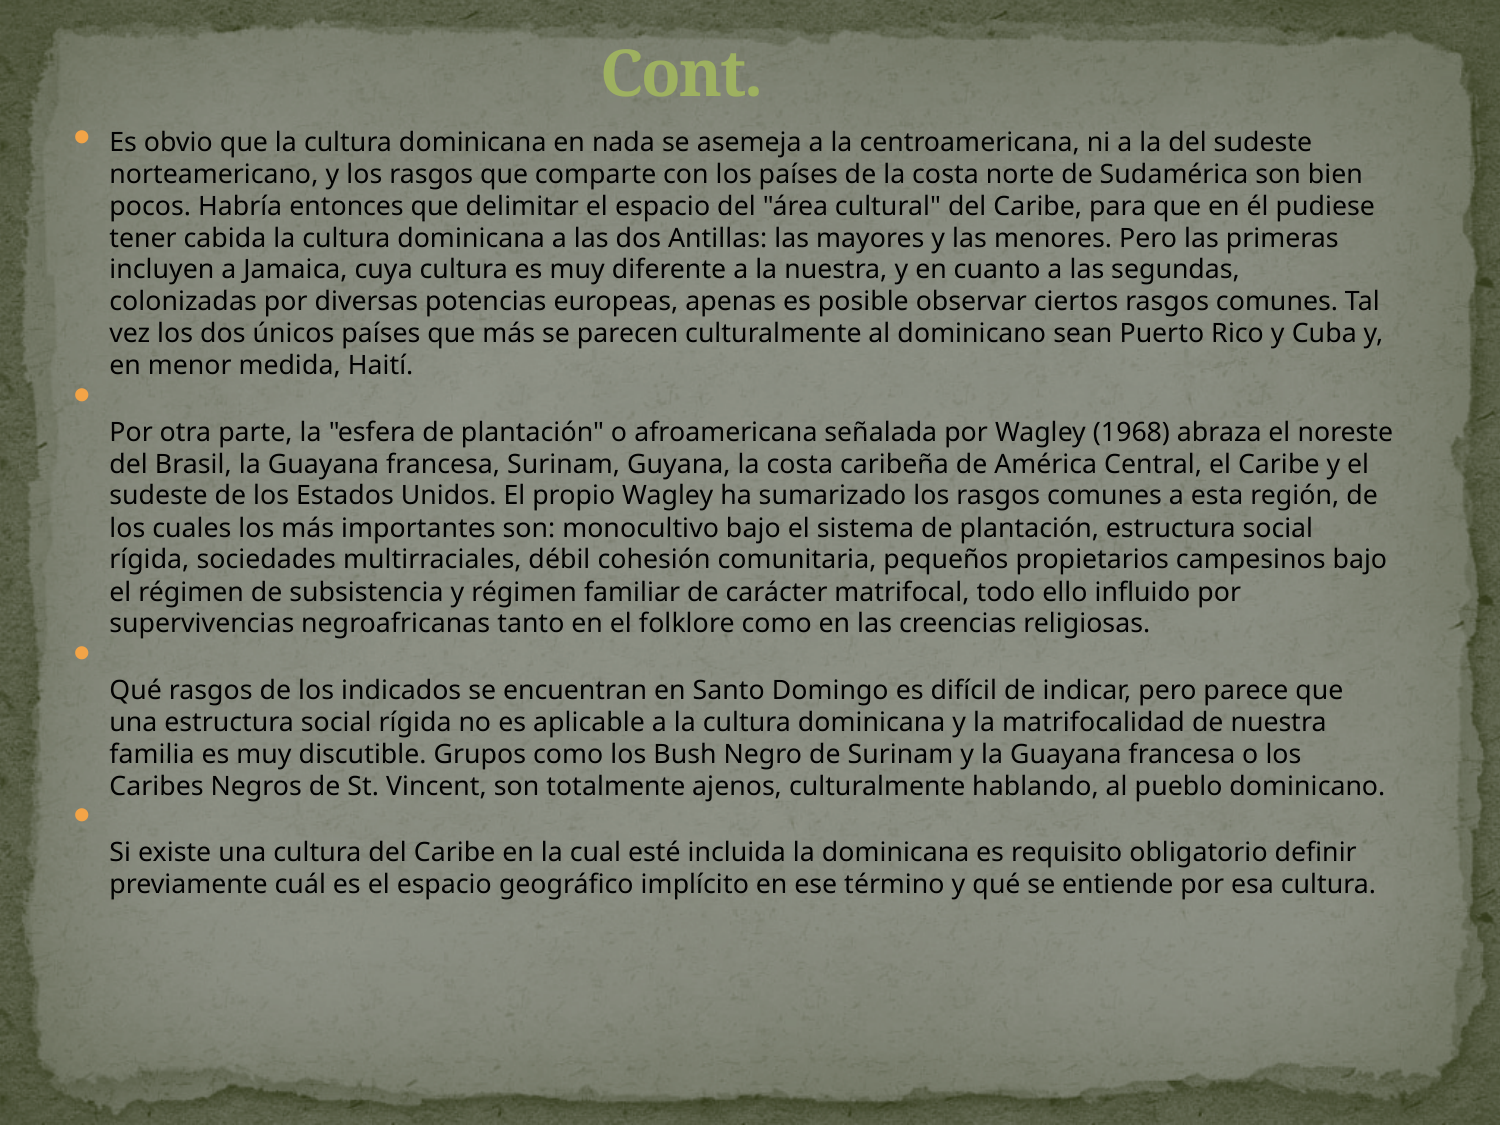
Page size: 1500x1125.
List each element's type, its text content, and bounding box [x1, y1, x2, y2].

title Cont. [585, 23, 821, 118]
list Es obvio que la cultura dominicana en nada se asemeja a la centroamericana, ni a la del sudeste norteamericano, y los rasgos que comparte con los países de la costa norte de Sudamérica son bien pocos. Habría entonces que delimitar el espacio del "área cultural" del Caribe, para que en él pudiese tener cabida la cultura dominicana a las dos Antillas: las mayores y las menores. Pero las primeras incluyen a Jamaica, cuya cultura es muy diferente a la nuestra, y en cuanto a las segundas, colonizadas por diversas potencias europeas, apenas es posible observar ciertos rasgos comunes. Tal vez los dos únicos países que más se parecen culturalmente al dominicano sean Puerto Rico y Cuba y, en menor medida, Haití. Por otra parte, la "esfera de plantación" o afroamericana señalada por Wagley (1968) abraza el noreste del Brasil, la Guayana francesa, Surinam, Guyana, la costa caribeña de América Central, el Caribe y el sudeste de los Estados Unidos. El propio Wagley ha sumarizado los rasgos comunes a esta región, de los cuales los más importantes son: monocultivo bajo el sistema de plantación, estructura social rígida, sociedades multirraciales, débil cohesión comunitaria, pequeños propietarios campesinos bajo el régimen de subsistencia y régimen familiar de carácter matrifocal, todo ello influido por supervivencias negroafricanas tanto en el folklore como en las creencias religiosas. Qué rasgos de los indicados se encuentran en Santo Domingo es difícil de indicar, pero parece que una estructura social rígida no es aplicable a la cultura dominicana y la matrifocalidad de nuestra familia es muy discutible. Grupos como los Bush Negro de Surinam y la Guayana francesa o los Caribes Negros de St. Vincent, son totalmente ajenos, culturalmente hablando, al pueblo dominicano. Si existe una cultura del Caribe en la cual esté incluida la dominicana es requisito obligatorio definir previamente cuál es el espacio geográfico implícito en ese término y qué se entiende por esa cultura. [58, 117, 1409, 1020]
